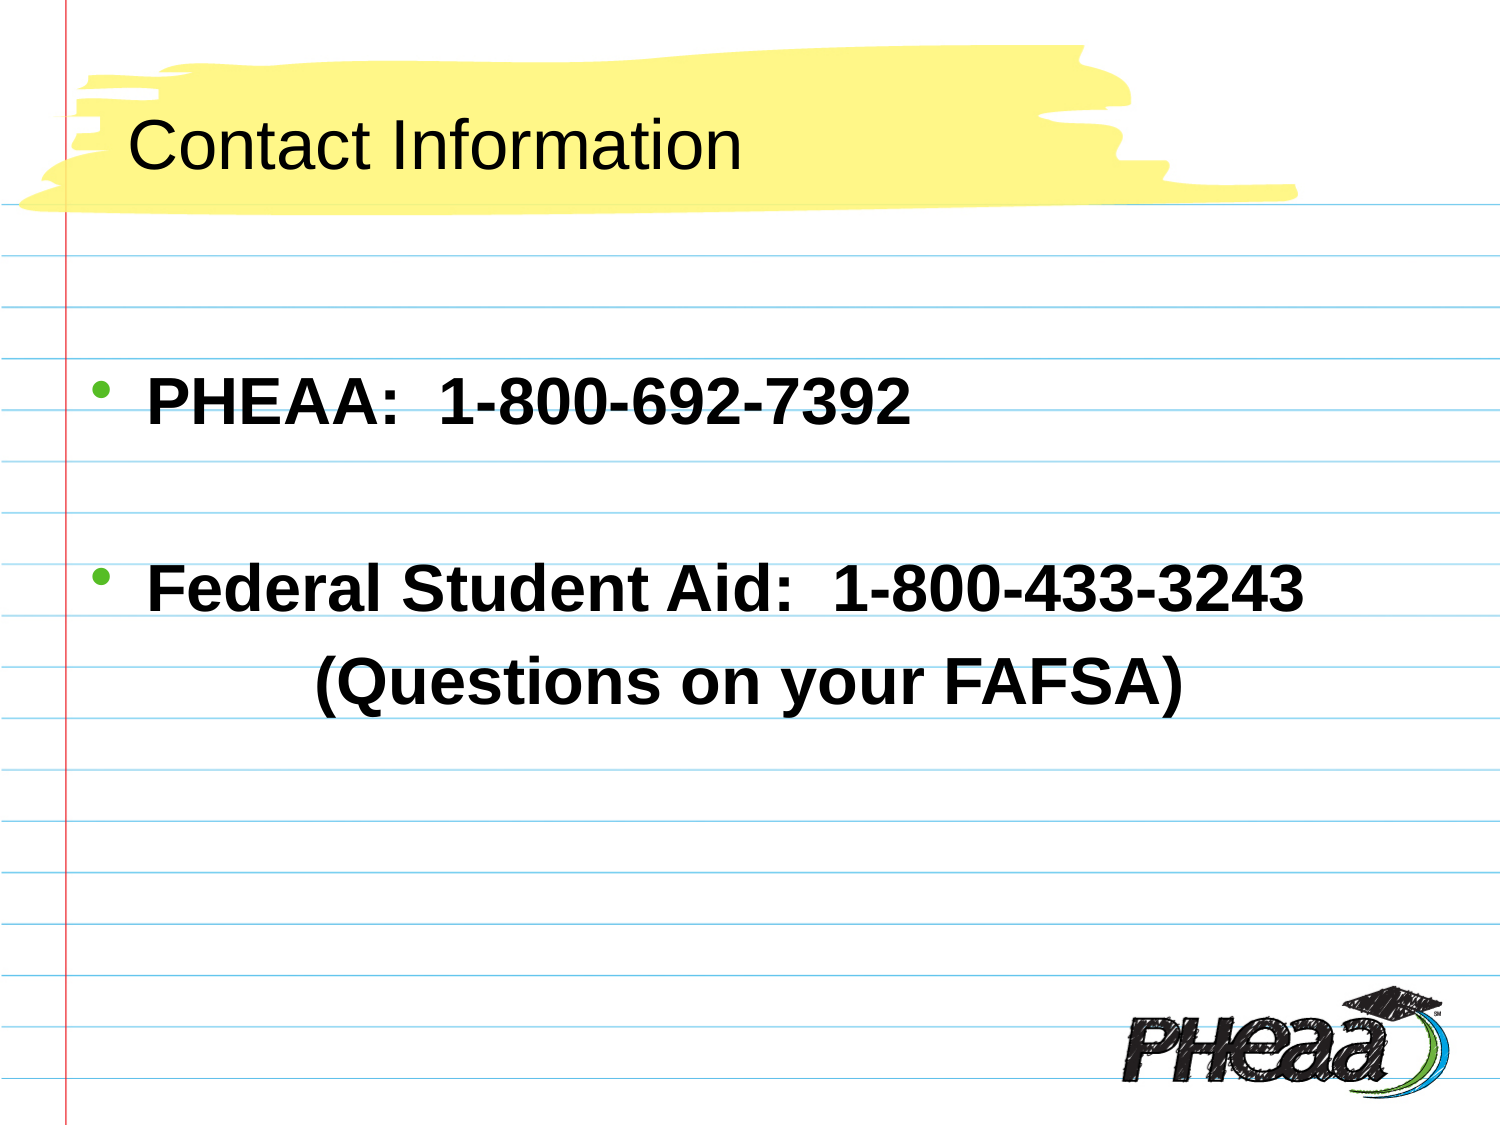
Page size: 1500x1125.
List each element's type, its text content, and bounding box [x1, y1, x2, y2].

title Contact Information [112, 82, 1463, 200]
list PHEAA: 1-800-692-7392 Federal Student Aid: 1-800-433-3243 (Questions on your FAFSA) [75, 350, 1425, 1005]
picture [0, 0, 1500, 1125]
